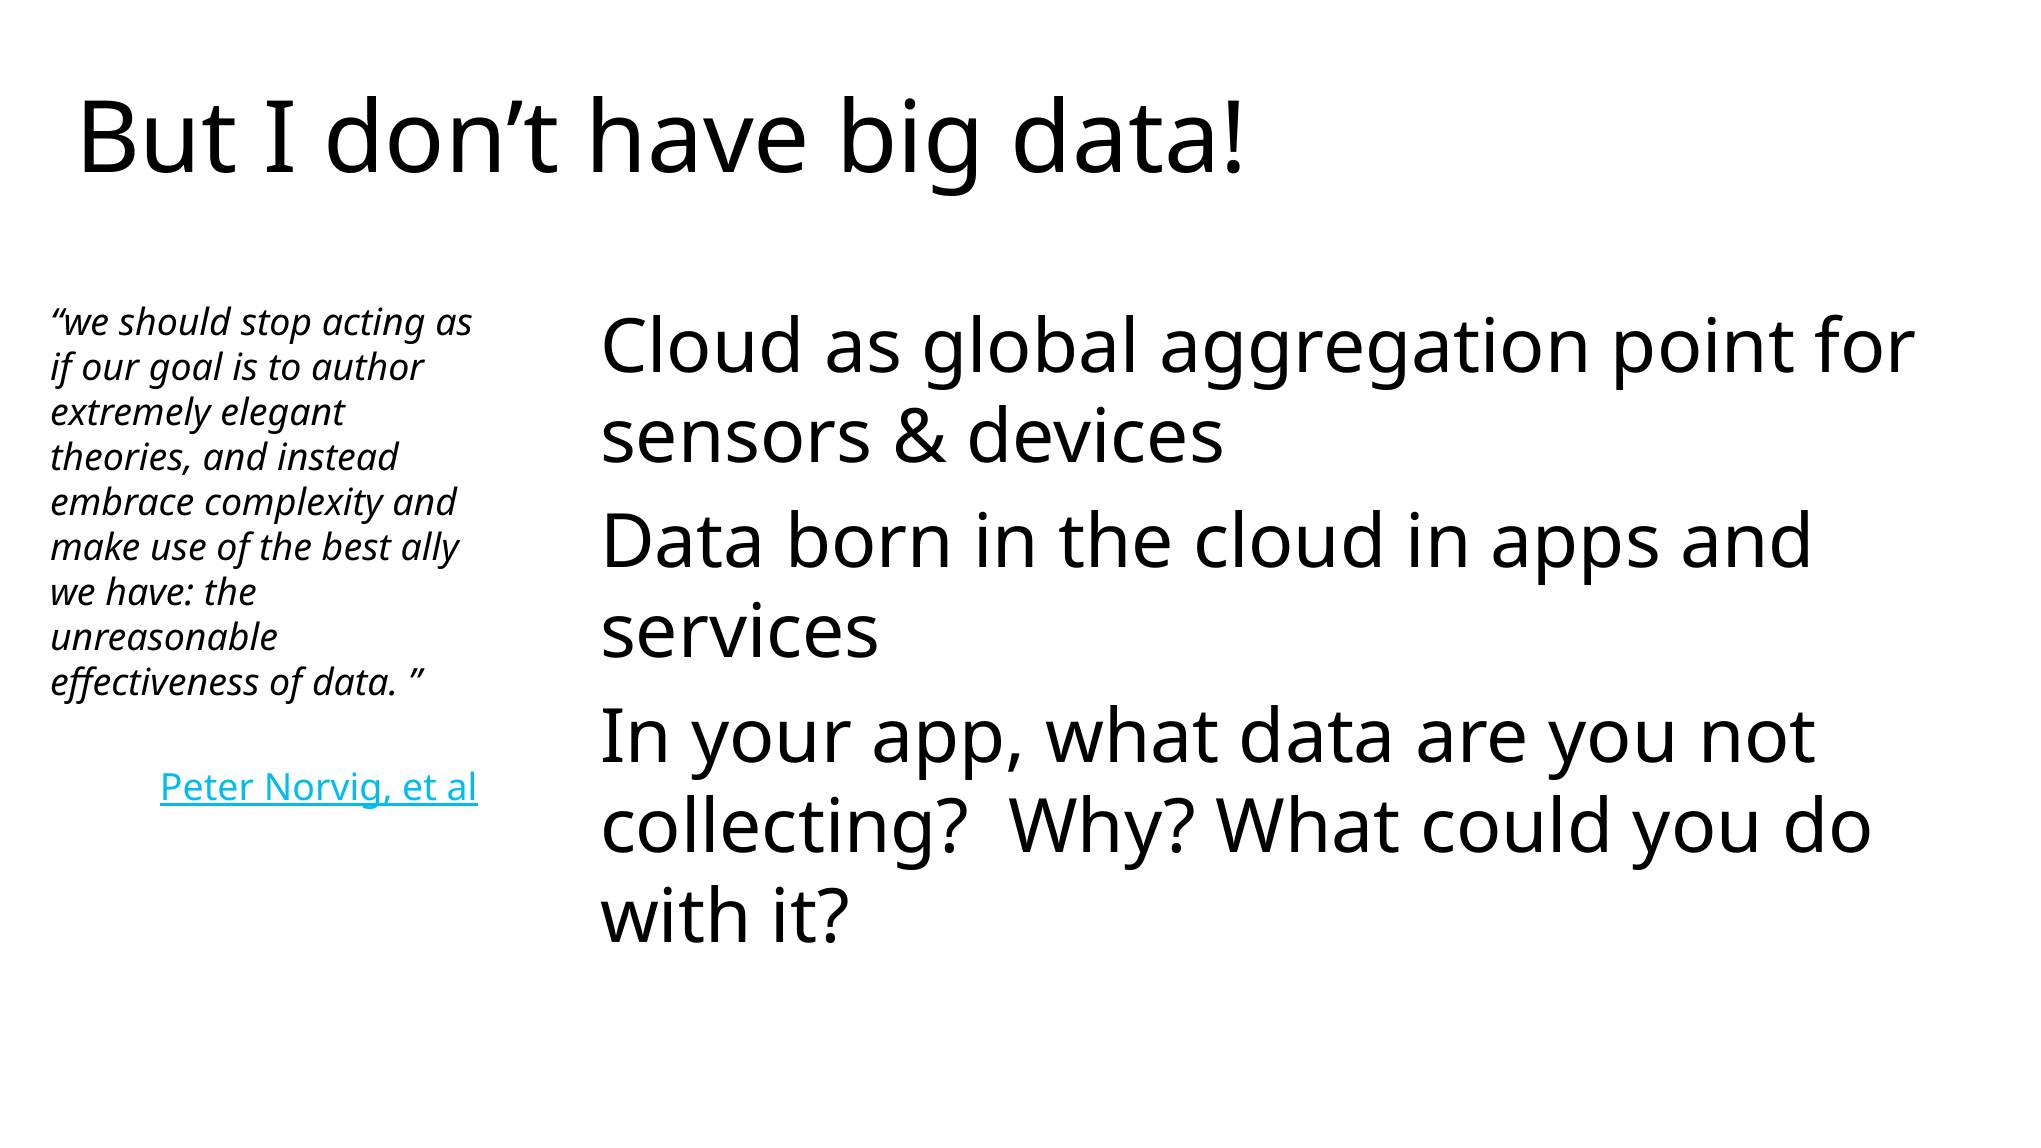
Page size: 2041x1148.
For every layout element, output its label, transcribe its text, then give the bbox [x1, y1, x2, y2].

title But I don’t have big data! [45, 48, 1996, 199]
list “we should stop acting as if our goal is to author extremely elegant theories, and instead embrace complexity and make use of the best ally we have: the unreasonable effectiveness of data. ” Peter Norvig, et al [20, 273, 508, 1099]
list Cloud as global aggregation point for sensors & devices Data born in the cloud in apps and services In your app, what data are you not collecting? Why? What could you do with it? [570, 273, 1996, 1099]
